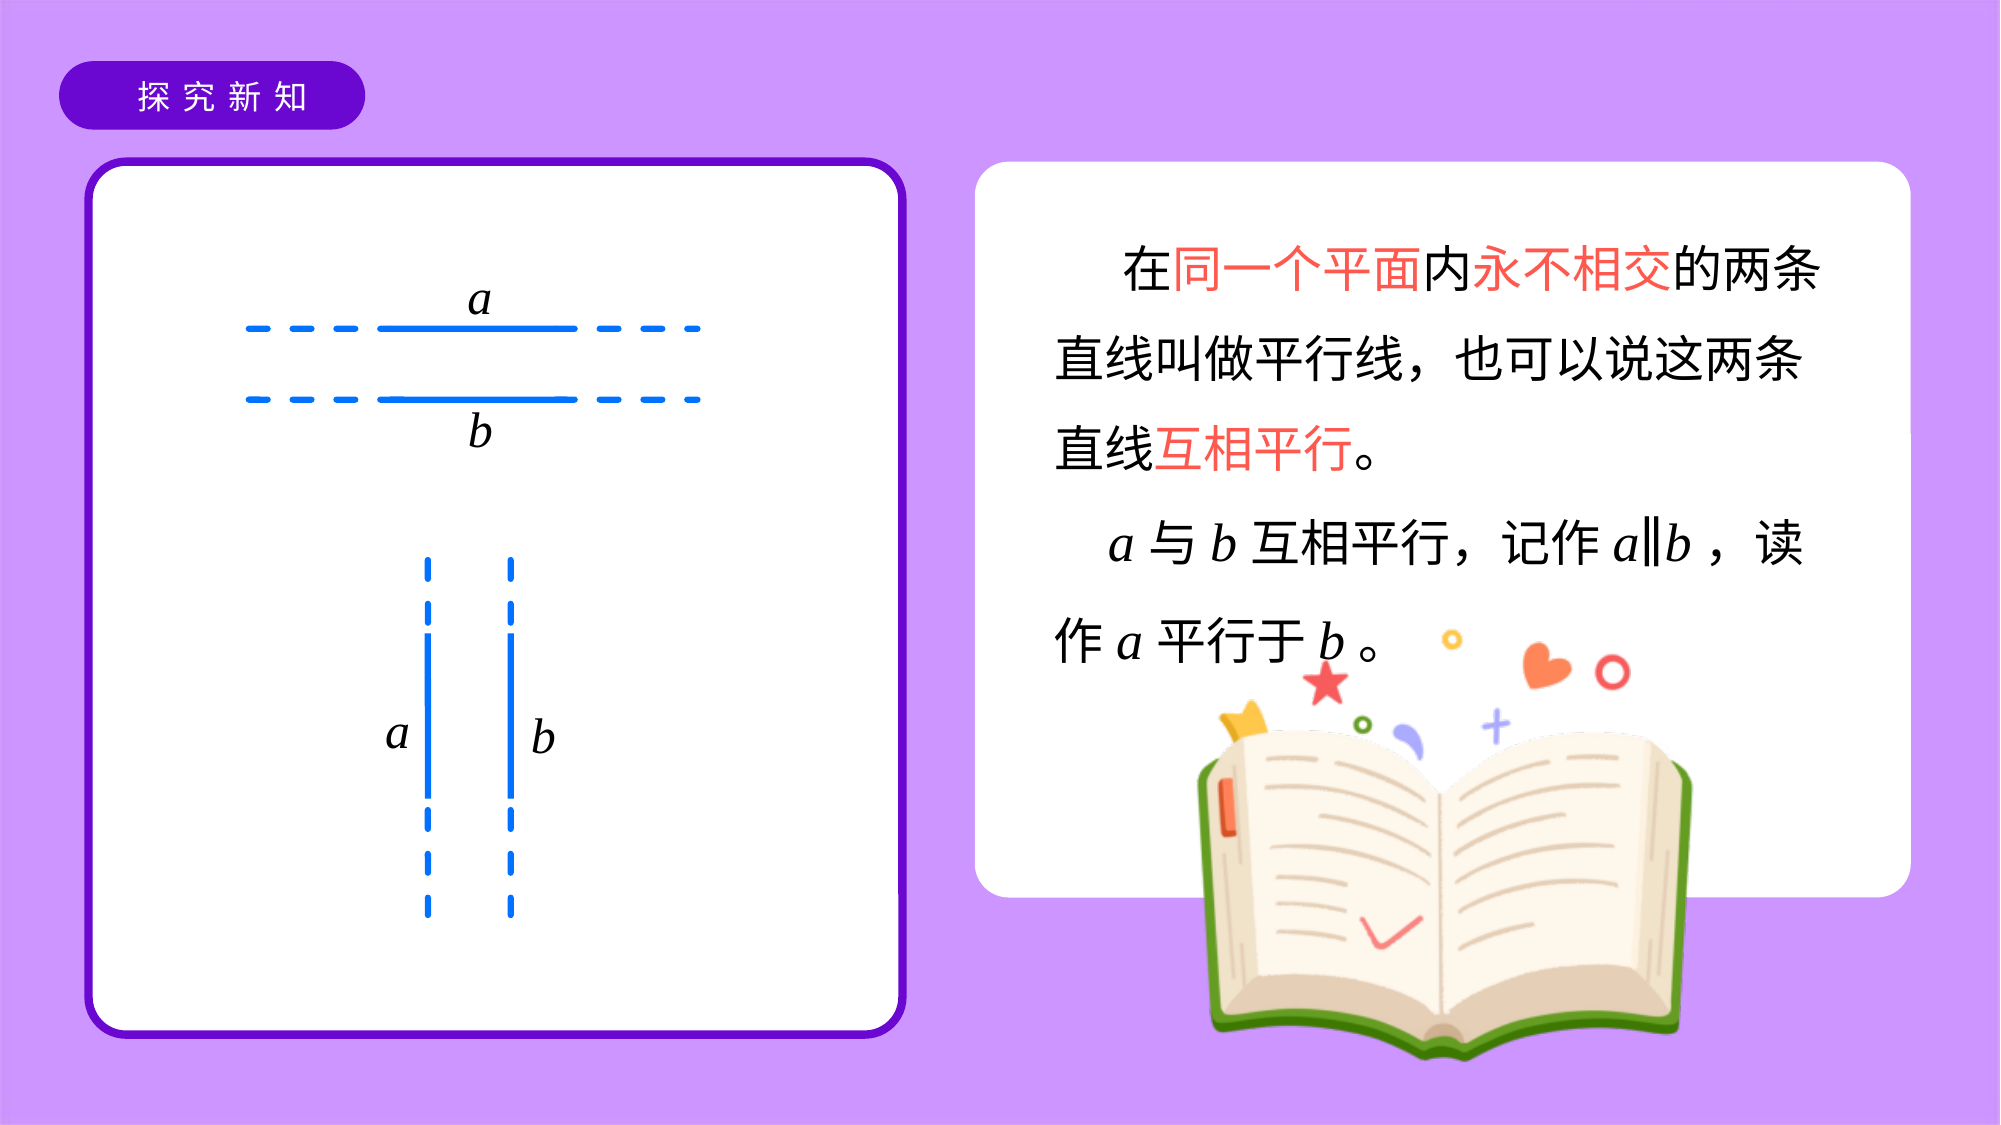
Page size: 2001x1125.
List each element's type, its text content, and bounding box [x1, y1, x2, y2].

text_box [973, 160, 1912, 899]
text_box b [453, 400, 533, 465]
text_box a与b互相平行，记作a∥b，读作a平行于b。 [1039, 467, 1838, 678]
text_box 在同一个平面内永不相交的两条直线叫做平行线，也可以说这两条直线互相平行。 [1039, 199, 1852, 485]
text_box b [516, 696, 596, 772]
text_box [248, 328, 698, 400]
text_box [427, 559, 511, 915]
picture [0, 0, 2000, 1125]
text_box [87, 160, 904, 1036]
text_box a [452, 256, 533, 328]
text_box a [370, 691, 427, 766]
